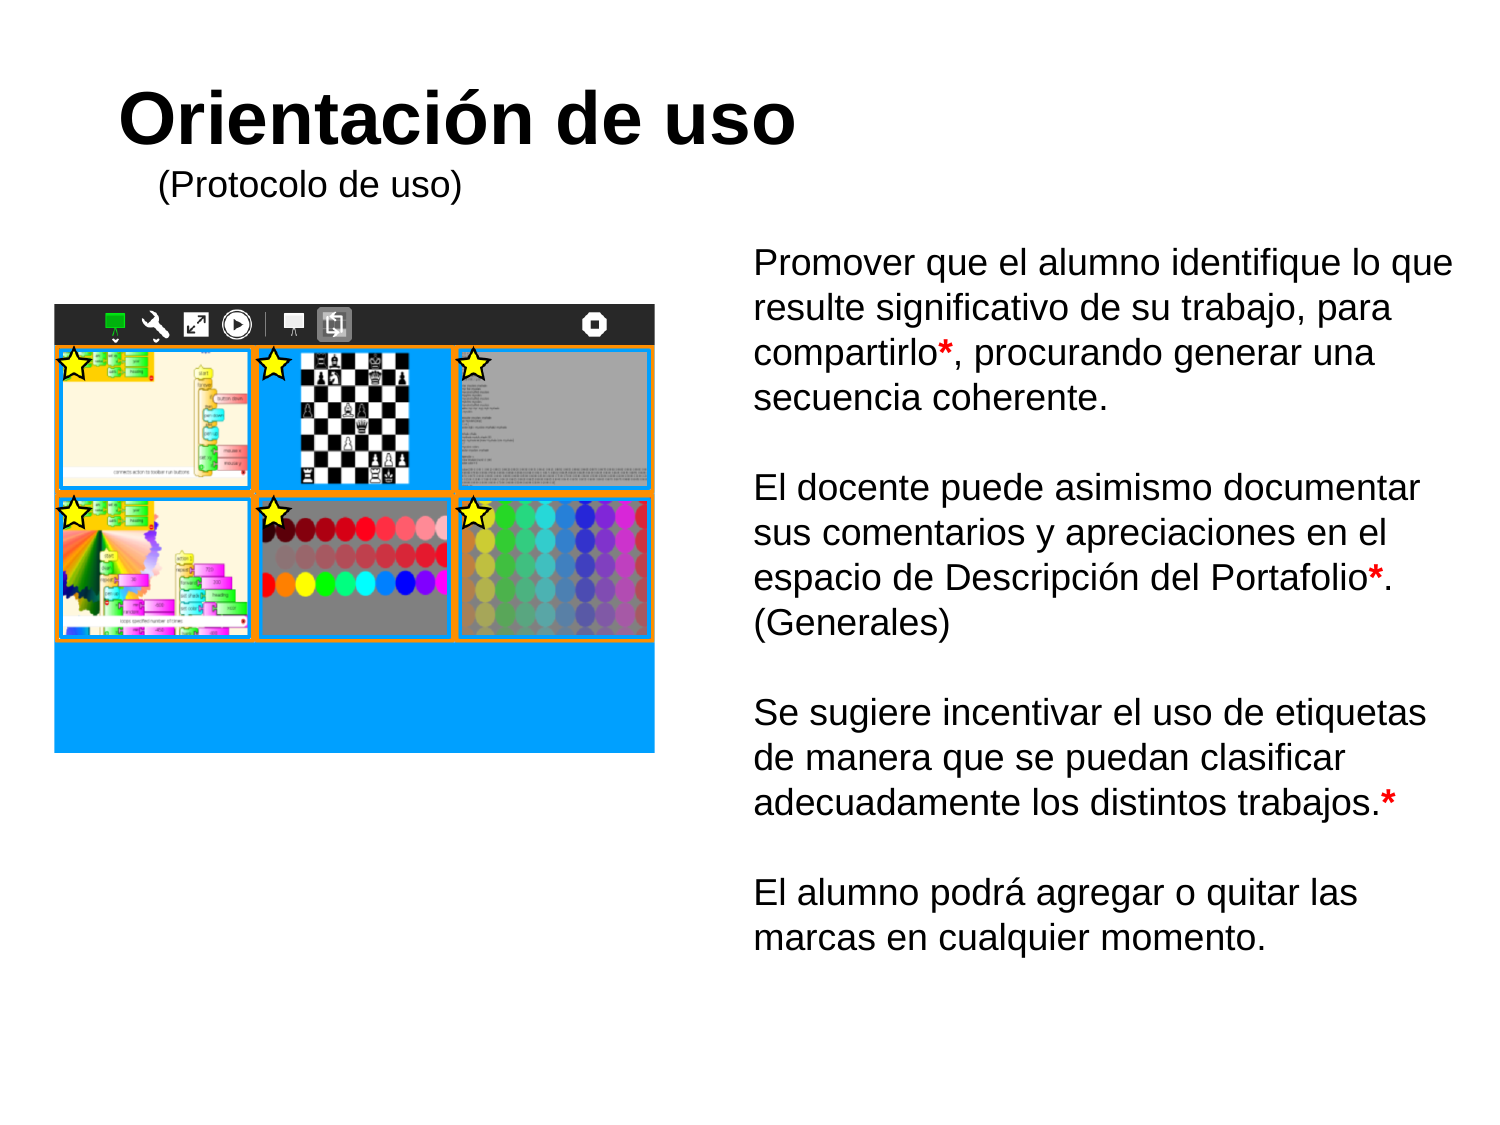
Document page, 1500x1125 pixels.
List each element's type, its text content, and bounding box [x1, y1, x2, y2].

list Promover que el alumno identifique lo que resulte significativo de su trabajo, para compartirlo*, procurando generar una secuencia coherente. El docente puede asimismo documentar sus comentarios y apreciaciones en el espacio de Descripción del Portafolio*. (Generales) Se sugiere incentivar el uso de etiquetas de manera que se puedan clasificar adecuadamente los distintos trabajos.* El alumno podrá agregar o quitar las marcas en cualquier momento. [738, 222, 1473, 1048]
title Orientación de uso (Protocolo de uso) [0, 2, 1350, 220]
text_box [54, 304, 655, 753]
